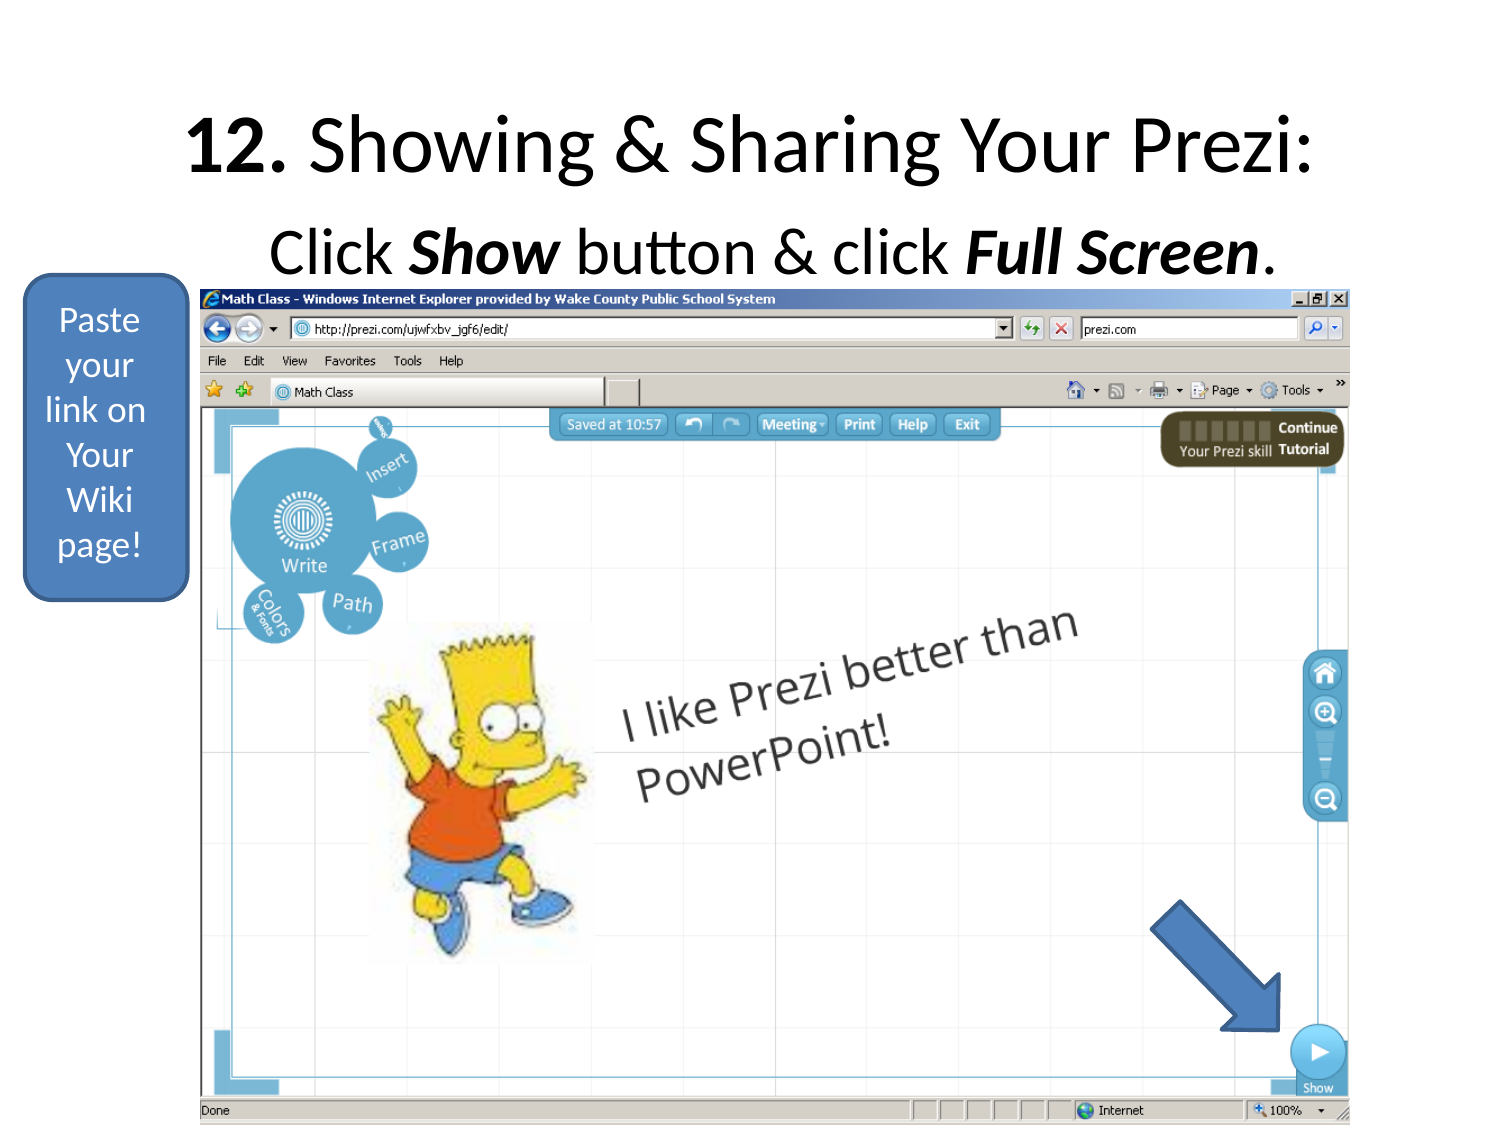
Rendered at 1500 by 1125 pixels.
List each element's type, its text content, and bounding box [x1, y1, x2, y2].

text_box [22, 272, 190, 603]
text_box Paste your link on Your Wiki page! [24, 287, 175, 573]
picture [199, 289, 1351, 1125]
list Click Show button & click Full Screen. [62, 200, 1500, 1125]
title 12. Showing & Sharing Your Prezi: [75, 45, 1425, 200]
